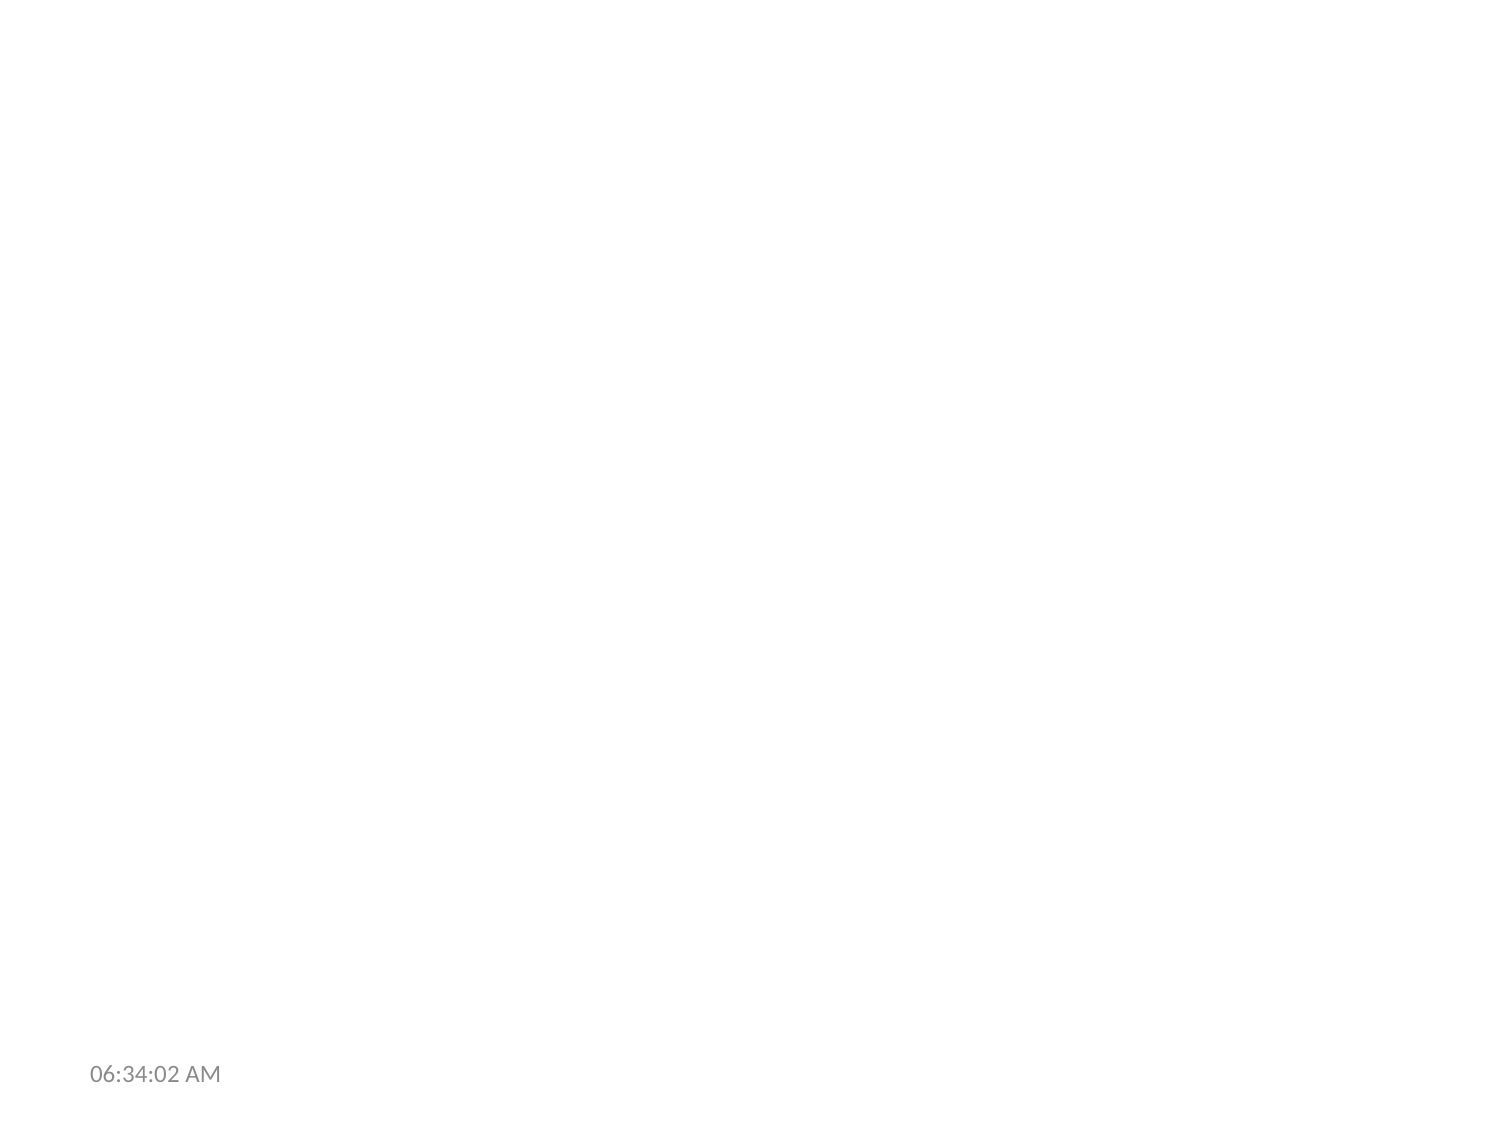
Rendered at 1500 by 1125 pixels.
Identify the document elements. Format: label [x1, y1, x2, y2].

slide_number [75, 1042, 425, 1103]
